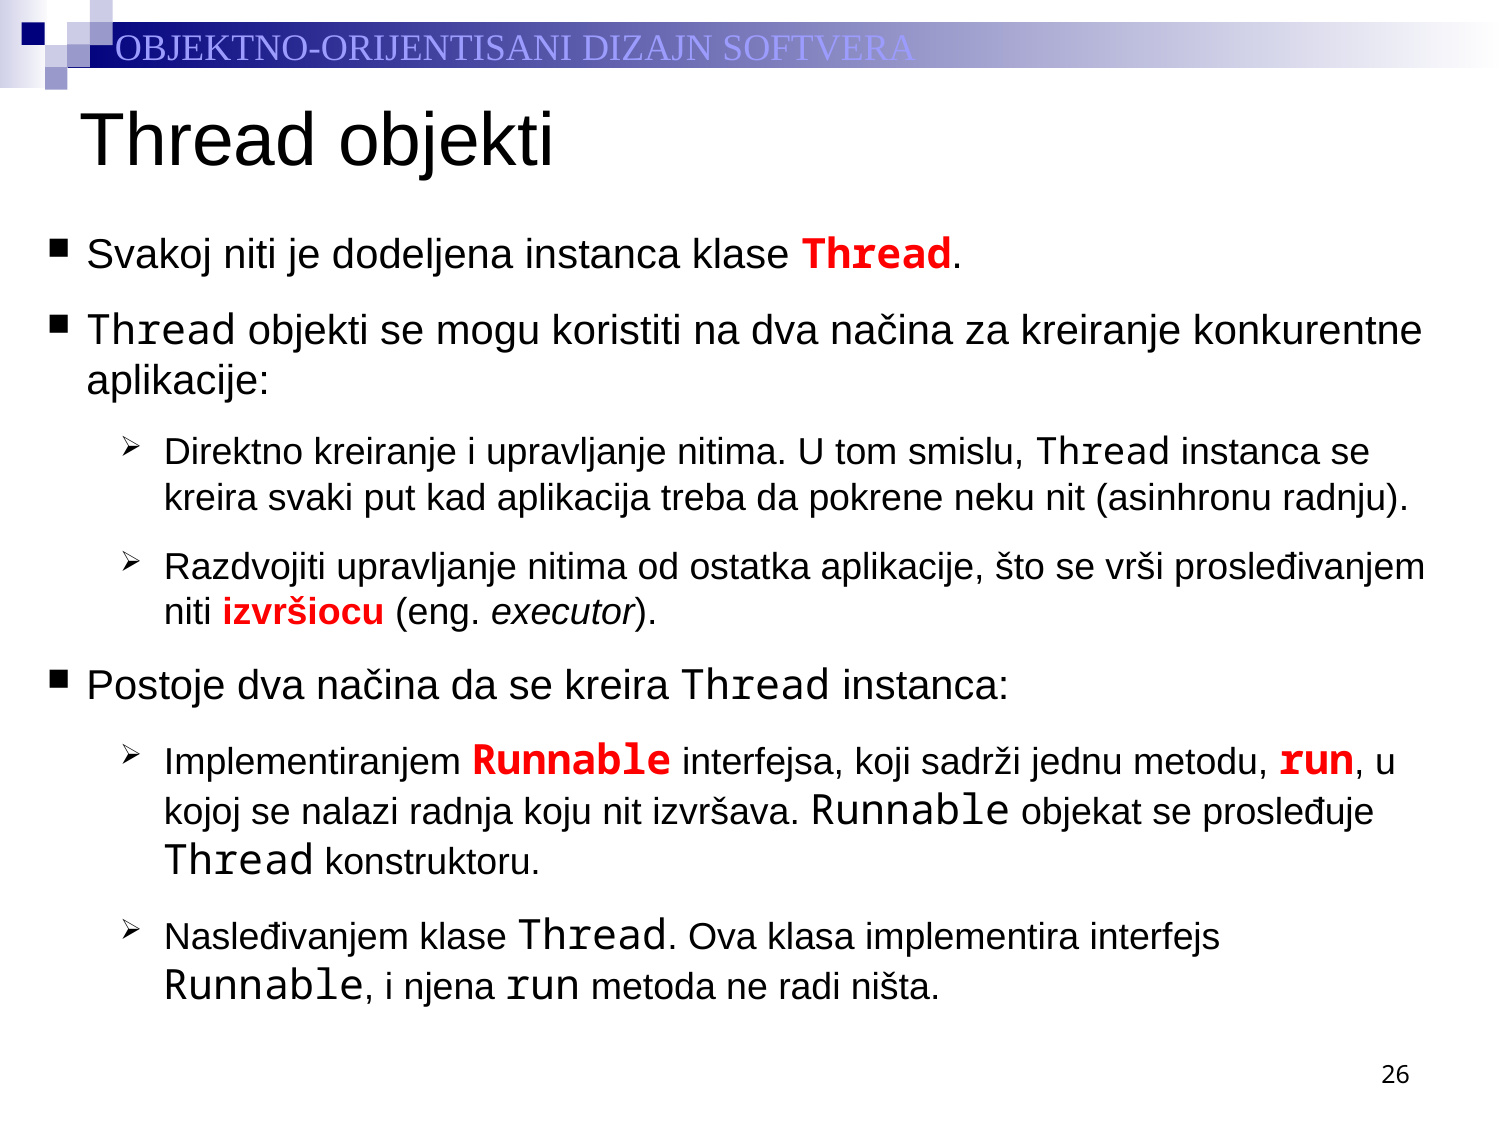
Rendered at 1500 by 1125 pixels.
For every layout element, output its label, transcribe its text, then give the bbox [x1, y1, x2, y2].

slide_number 26 [1074, 1024, 1426, 1101]
text_box Svakoj niti je dodeljena instanca klase Thread. Thread objekti se mogu koristiti na dva načina za kreiranje konkurentne aplikacije: Direktno kreiranje i upravljanje nitima. U tom smislu, Thread instanca se kreira svaki put kad aplikacija treba da pokrene neku nit (asinhronu radnju). Razdvojiti upravljanje nitima od ostatka aplikacije, što se vrši prosleđivanjem niti izvršiocu (eng. executor). Postoje dva načina da se kreira Thread instanca: Implementiranjem Runnable interfejsa, koji sadrži jednu metodu, run, u kojoj se nalazi radnja koju nit izvršava. Runnable objekat se prosleđuje Thread konstruktoru. Nasleđivanjem klase Thread. Ova klasa implementira interfejs Runnable, i njena run metoda ne radi ništa. [41, 219, 1436, 1024]
title Thread objekti [64, 86, 597, 185]
